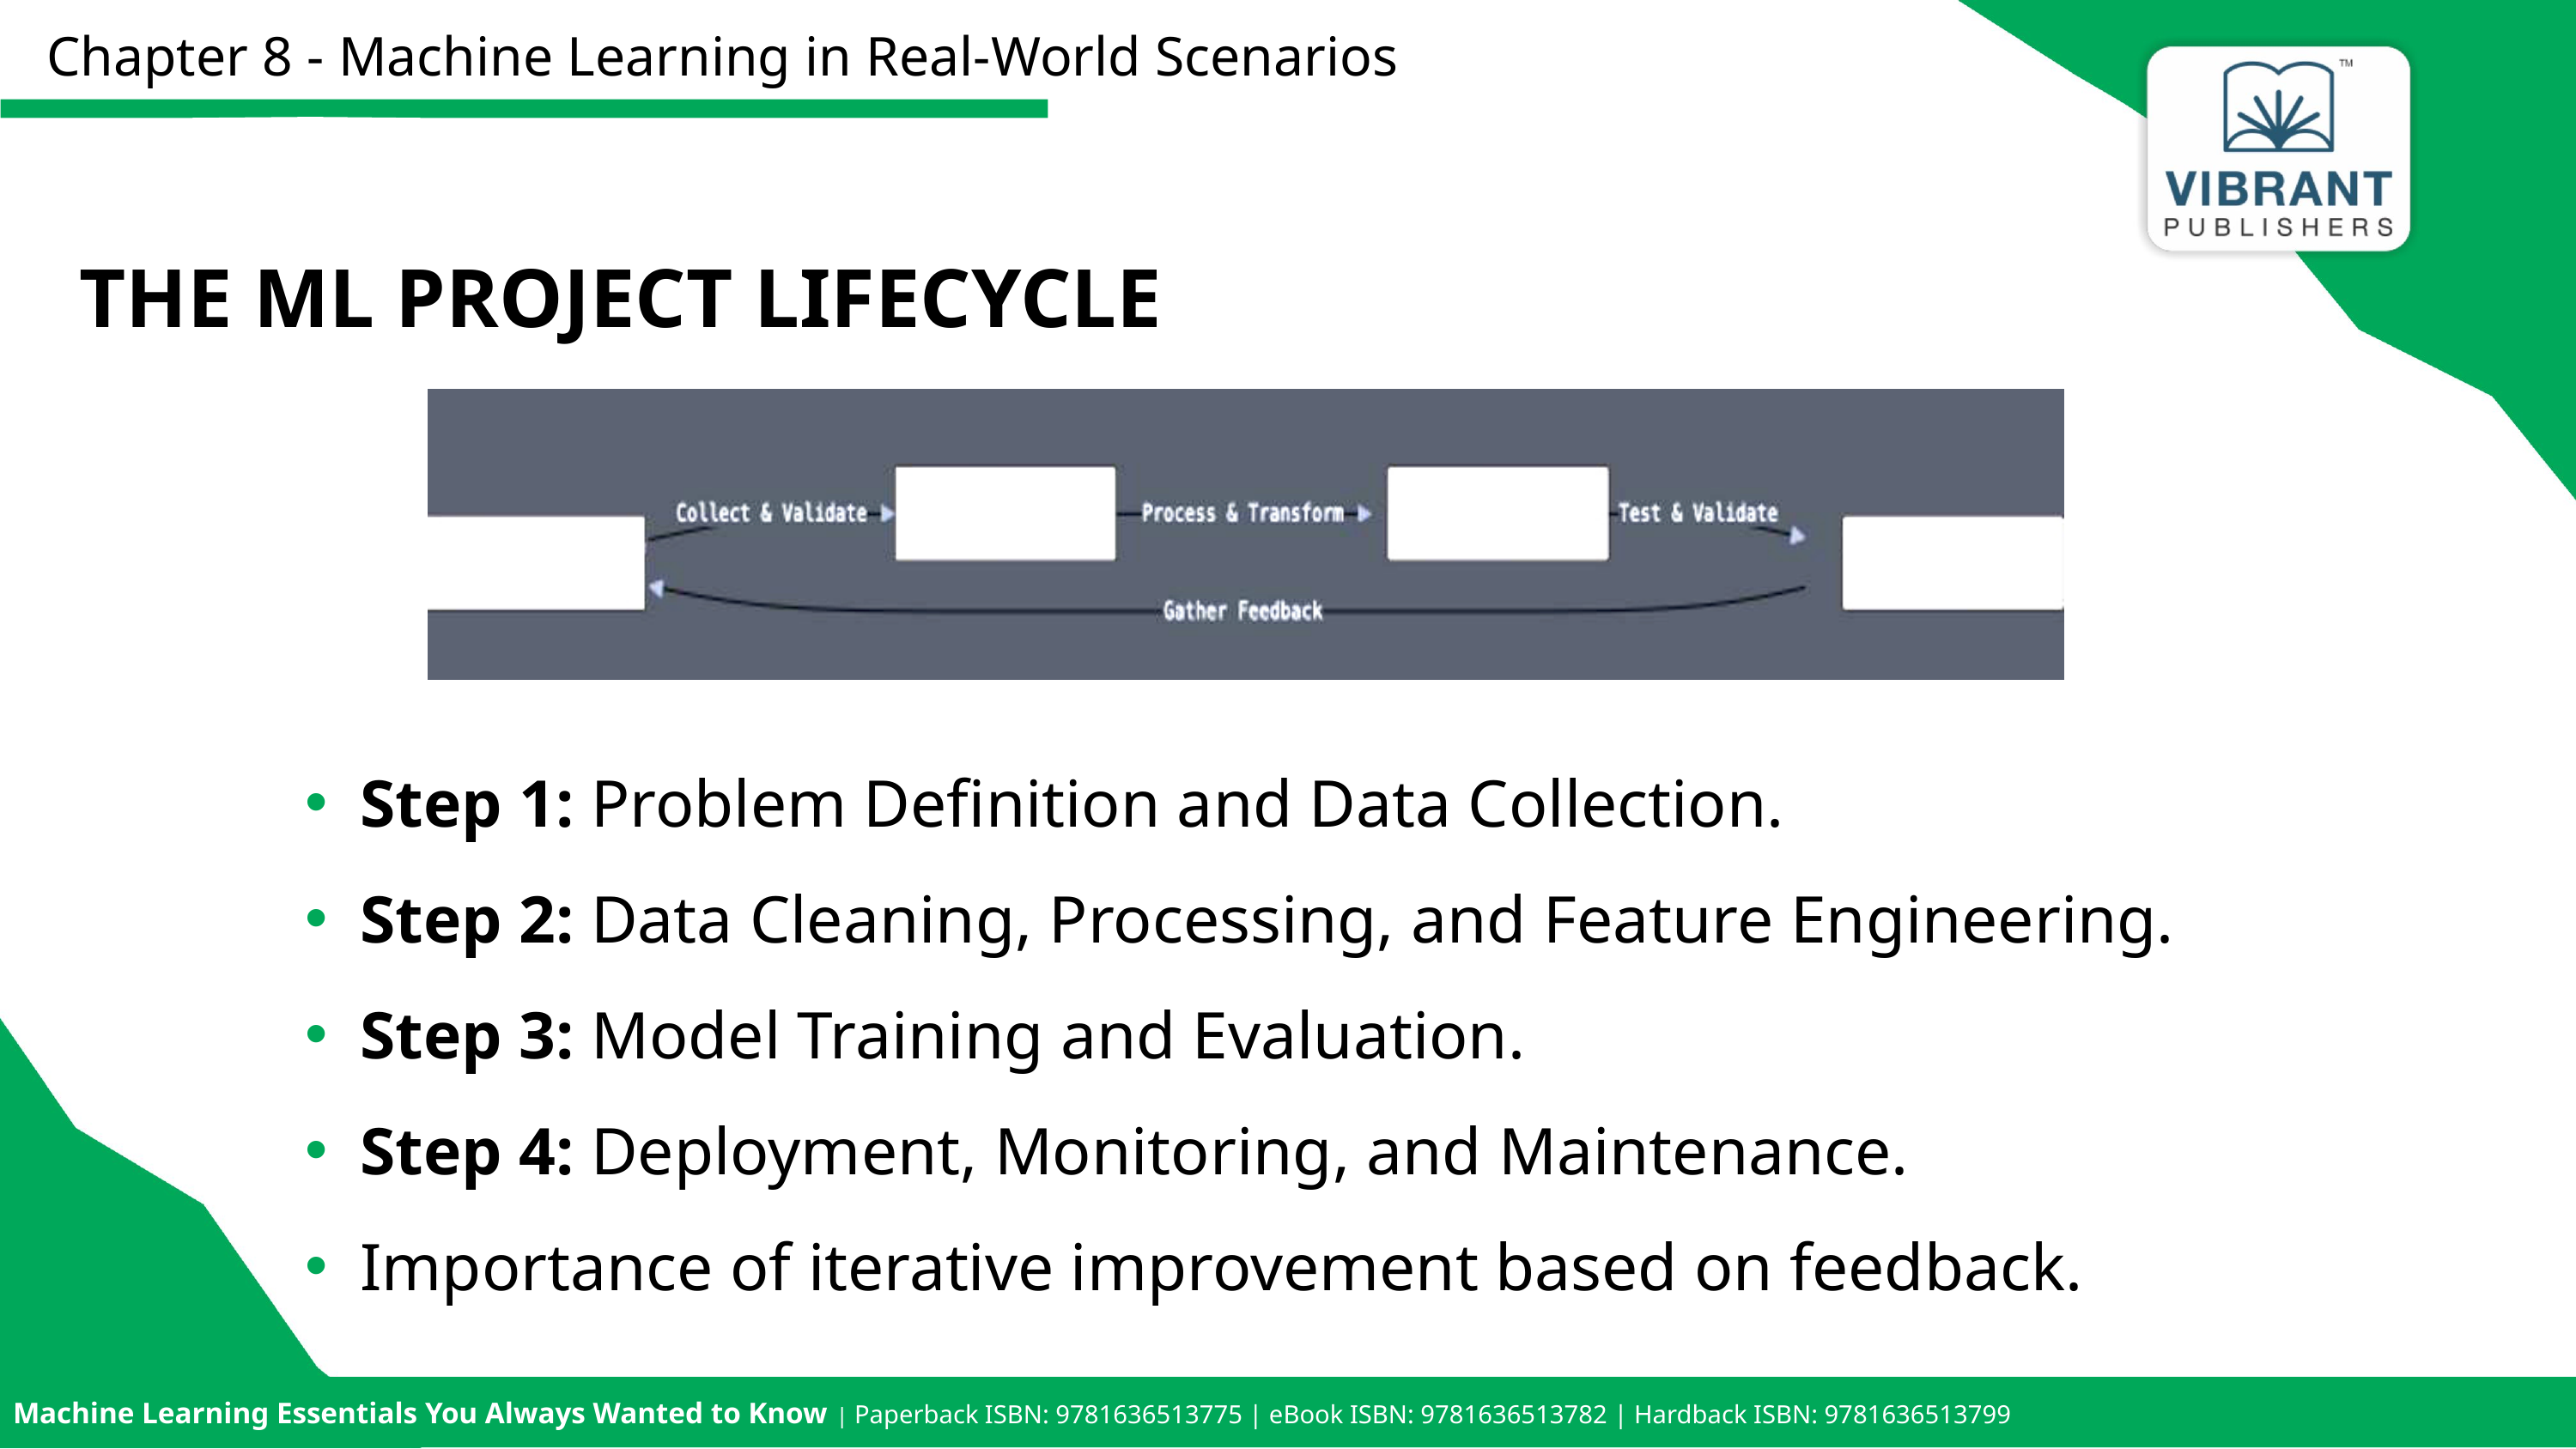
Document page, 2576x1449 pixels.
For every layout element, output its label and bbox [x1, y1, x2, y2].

text_box [0, 0, 2576, 1448]
picture [427, 388, 2064, 681]
